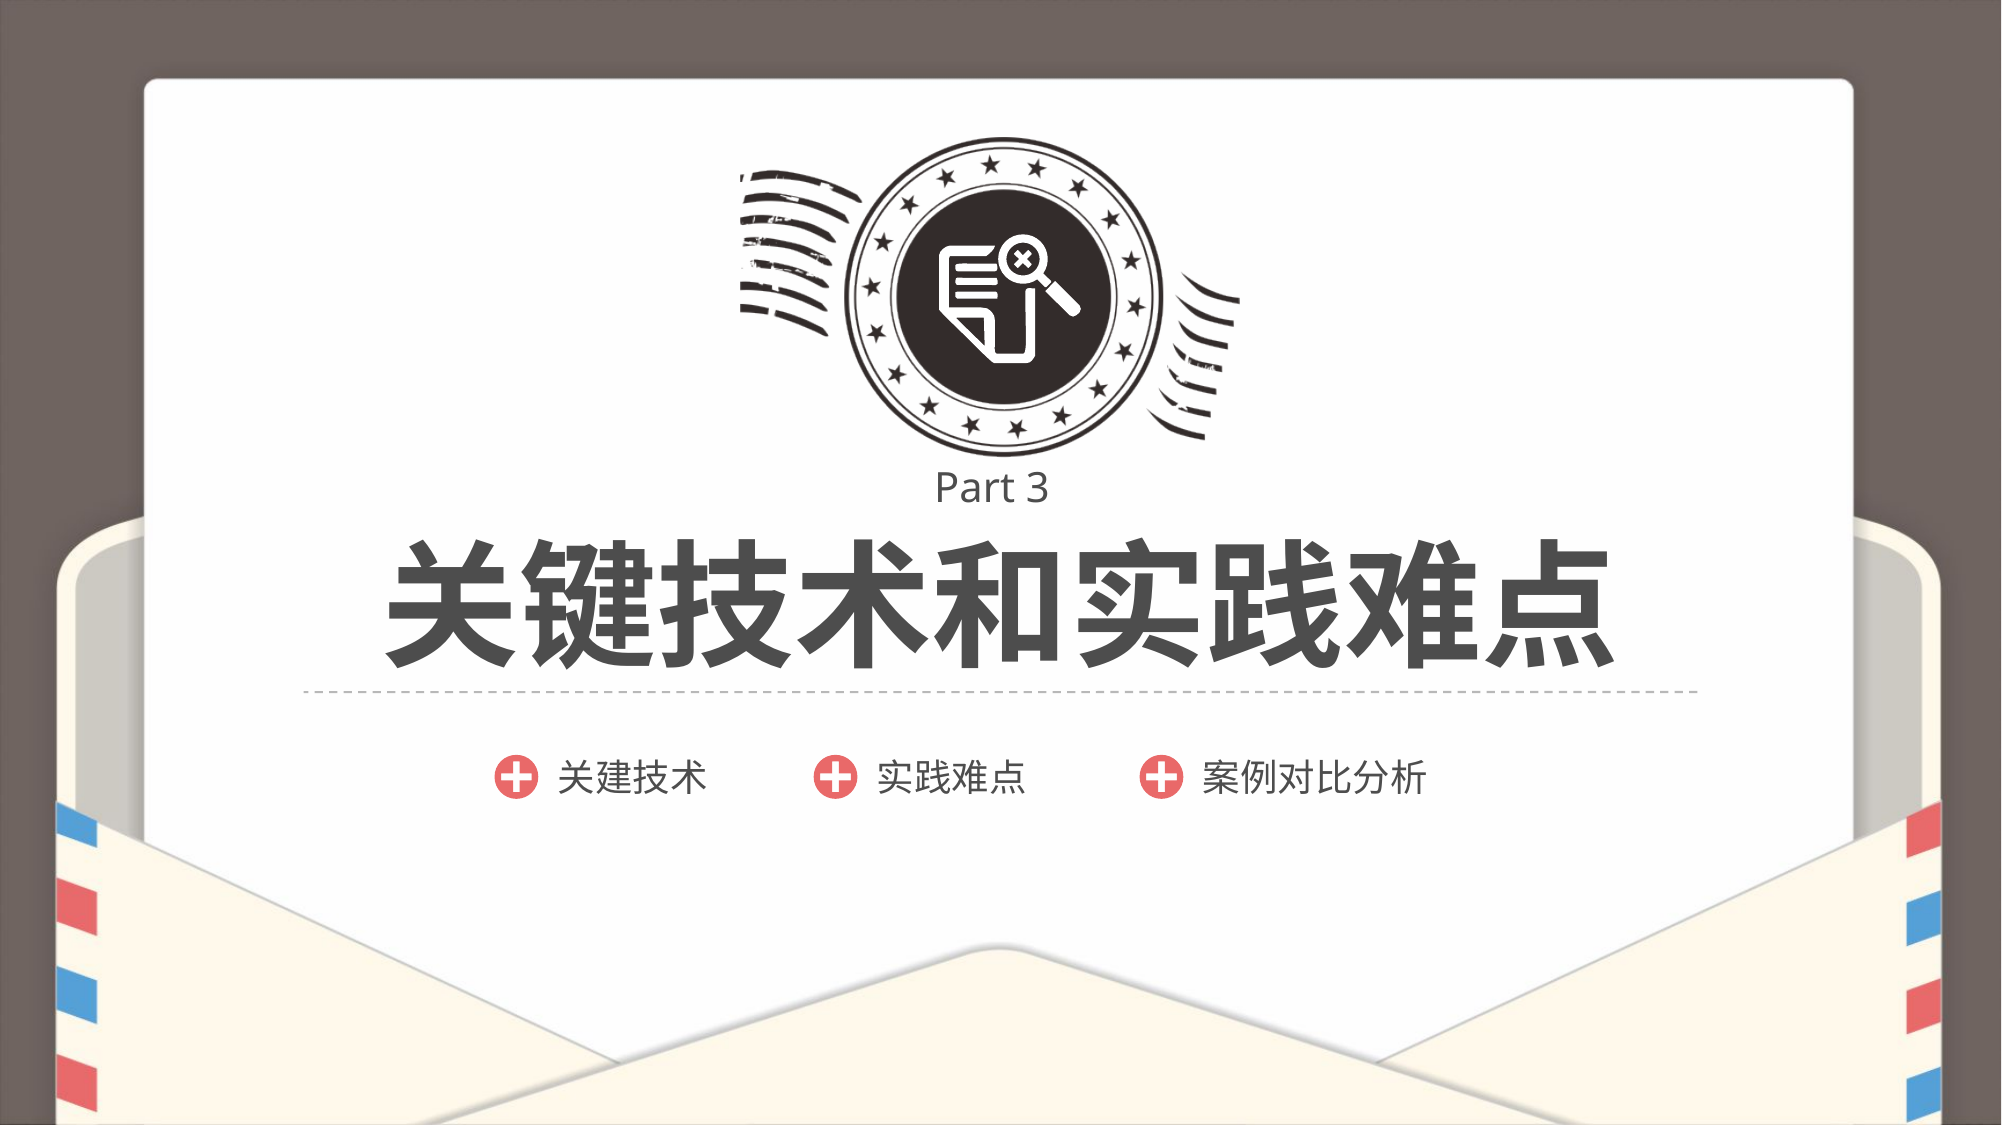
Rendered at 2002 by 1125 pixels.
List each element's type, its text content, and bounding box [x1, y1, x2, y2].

text_box 实践难点 [862, 746, 1104, 807]
text_box [813, 754, 858, 799]
text_box [1139, 754, 1184, 799]
text_box 案例对比分析 [1188, 746, 1472, 807]
text_box [494, 754, 539, 799]
text_box Part 3 [903, 466, 1081, 519]
text_box 关键技术和实践难点 [327, 511, 1674, 692]
picture [0, 0, 2002, 1125]
text_box 关建技术 [542, 746, 730, 807]
